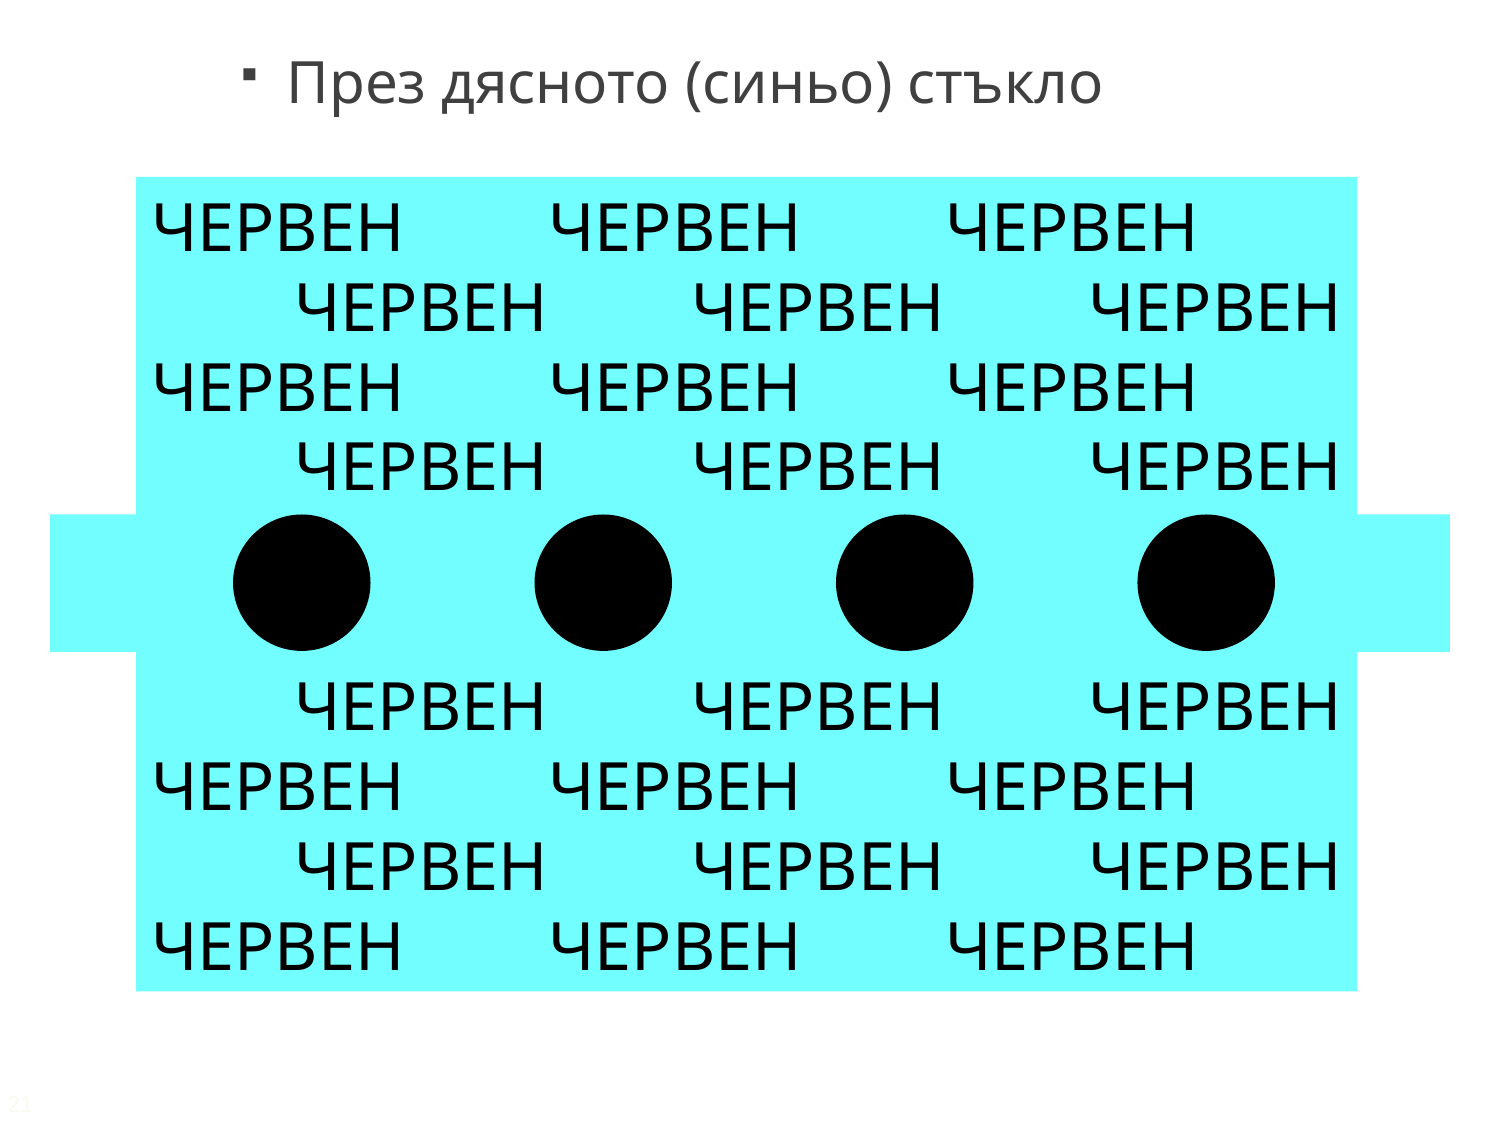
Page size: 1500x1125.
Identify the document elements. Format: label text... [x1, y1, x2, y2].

text_box [48, 512, 301, 654]
text_box [1207, 512, 1452, 654]
text_box ЧЕРВЕНСИНЧЕРВЕНСИНЧЕРВЕНСИН СИНЧЕРВЕНСИНЧЕРВЕНСИНЧЕРВЕН ЧЕРВЕНСИНЧЕРВЕНСИНЧЕРВЕНСИН СИНЧЕРВЕНСИНЧЕРВЕНСИНЧЕРВЕН СИНЧЕРВЕНСИНЧЕРВЕНСИНЧЕРВЕН ЧЕРВЕНСИНЧЕРВЕНСИНЧЕРВЕНСИН СИНЧЕРВЕНСИНЧЕРВЕНСИНЧЕРВЕН ЧЕРВЕНСИНЧЕРВЕНСИНЧЕРВЕНСИН [136, 654, 1357, 992]
text_box [905, 512, 1206, 654]
text_box [302, 512, 603, 654]
text_box ЧЕРВЕНСИНЧЕРВЕНСИНЧЕРВЕНСИН СИНЧЕРВЕНСИНЧЕРВЕНСИНЧЕРВЕН ЧЕРВЕНСИНЧЕРВЕНСИНЧЕРВЕНСИН СИНЧЕРВЕНСИНЧЕРВЕНСИНЧЕРВЕН СИНЧЕРВЕНСИНЧЕРВЕНСИНЧЕРВЕН ЧЕРВЕНСИНЧЕРВЕНСИНЧЕРВЕНСИН СИНЧЕРВЕНСИНЧЕРВЕНСИНЧЕРВЕН ЧЕРВЕНСИНЧЕРВЕНСИНЧЕРВЕНСИН [136, 176, 1357, 512]
text_box [833, 512, 976, 654]
text_box [604, 512, 904, 654]
text_box [532, 512, 675, 654]
list През дясното (синьо) стъкло [150, 37, 1488, 1113]
text_box [1135, 512, 1278, 654]
text_box [230, 512, 373, 654]
